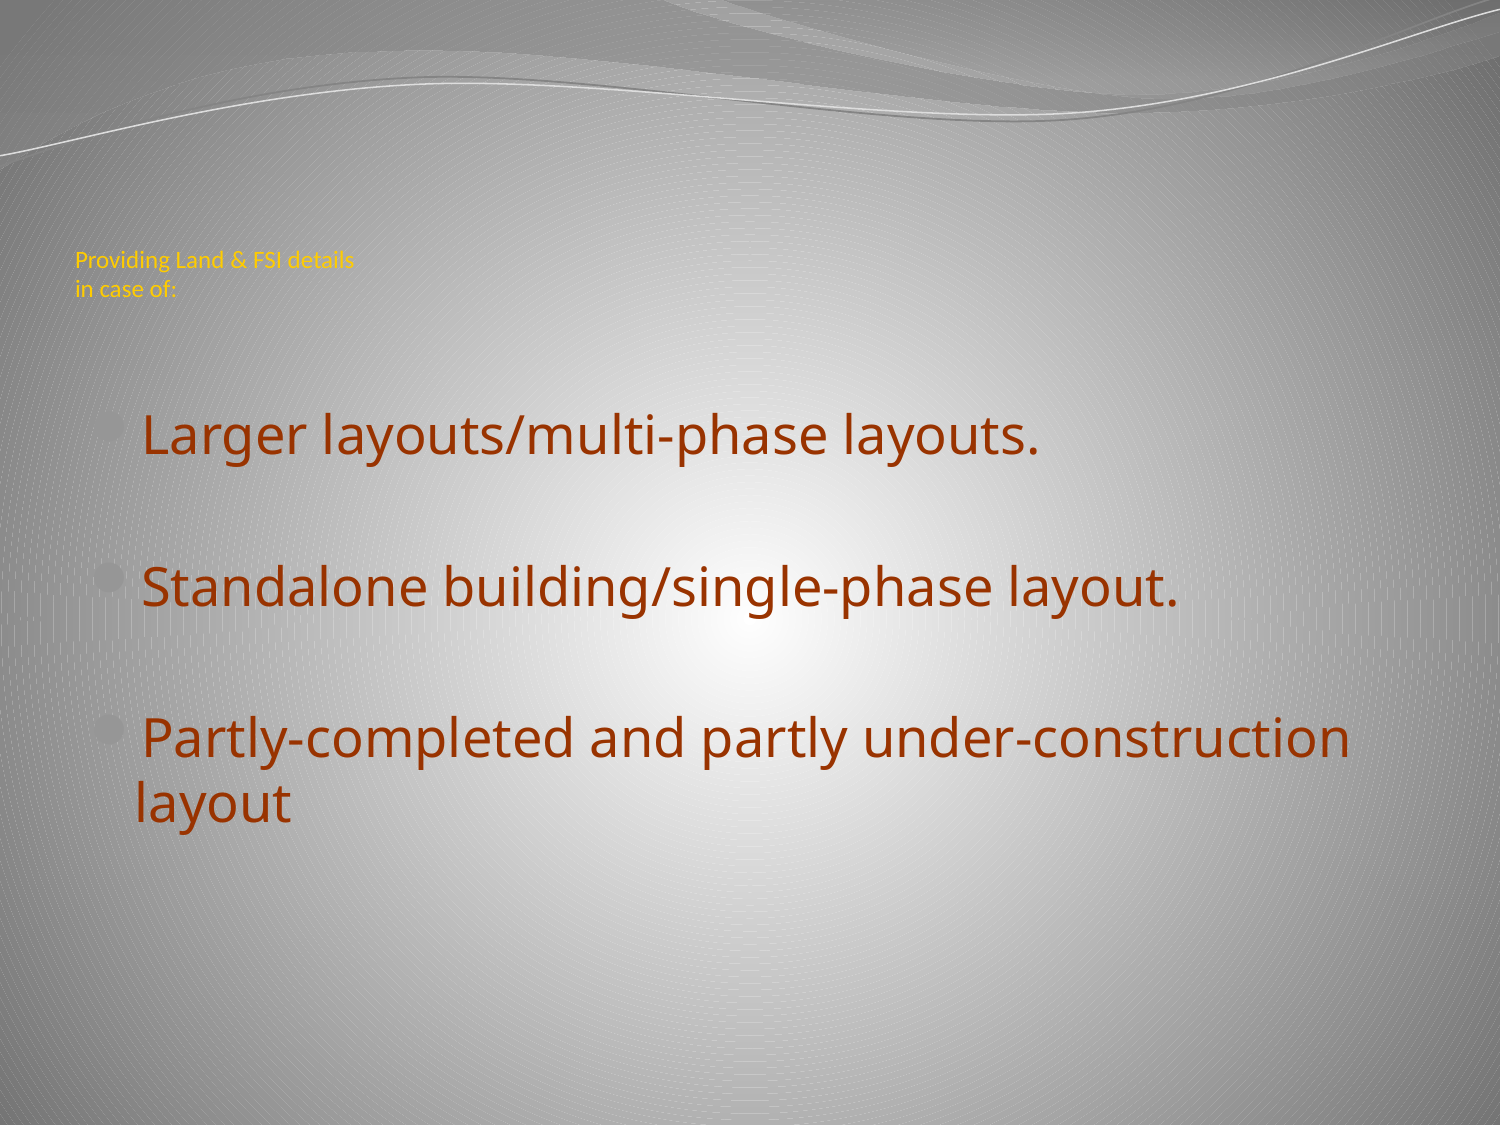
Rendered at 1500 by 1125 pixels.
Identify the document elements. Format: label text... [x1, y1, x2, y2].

list Larger layouts/multi-phase layouts. Standalone building/single-phase layout. Partly-completed and partly under-construction layout [75, 317, 1425, 1038]
title Providing Land & FSI details in case of: [75, 115, 1425, 303]
